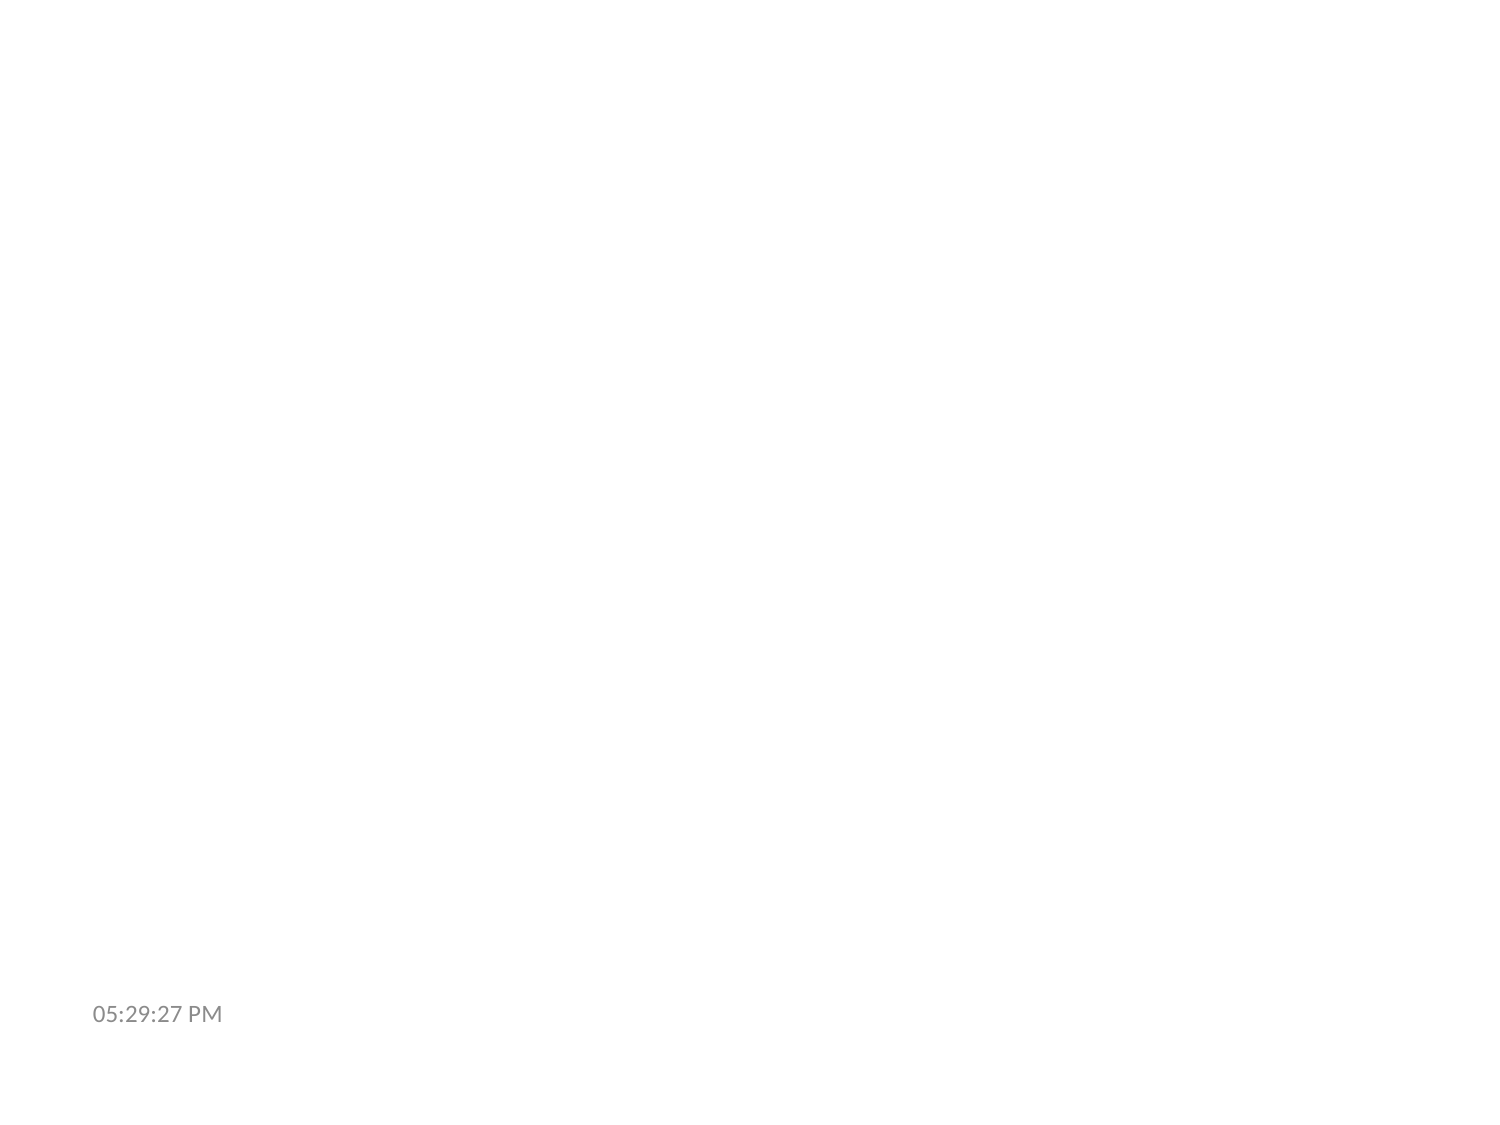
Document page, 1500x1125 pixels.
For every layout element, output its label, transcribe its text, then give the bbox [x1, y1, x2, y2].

text_box 3:35:09 PM [77, 982, 428, 1043]
